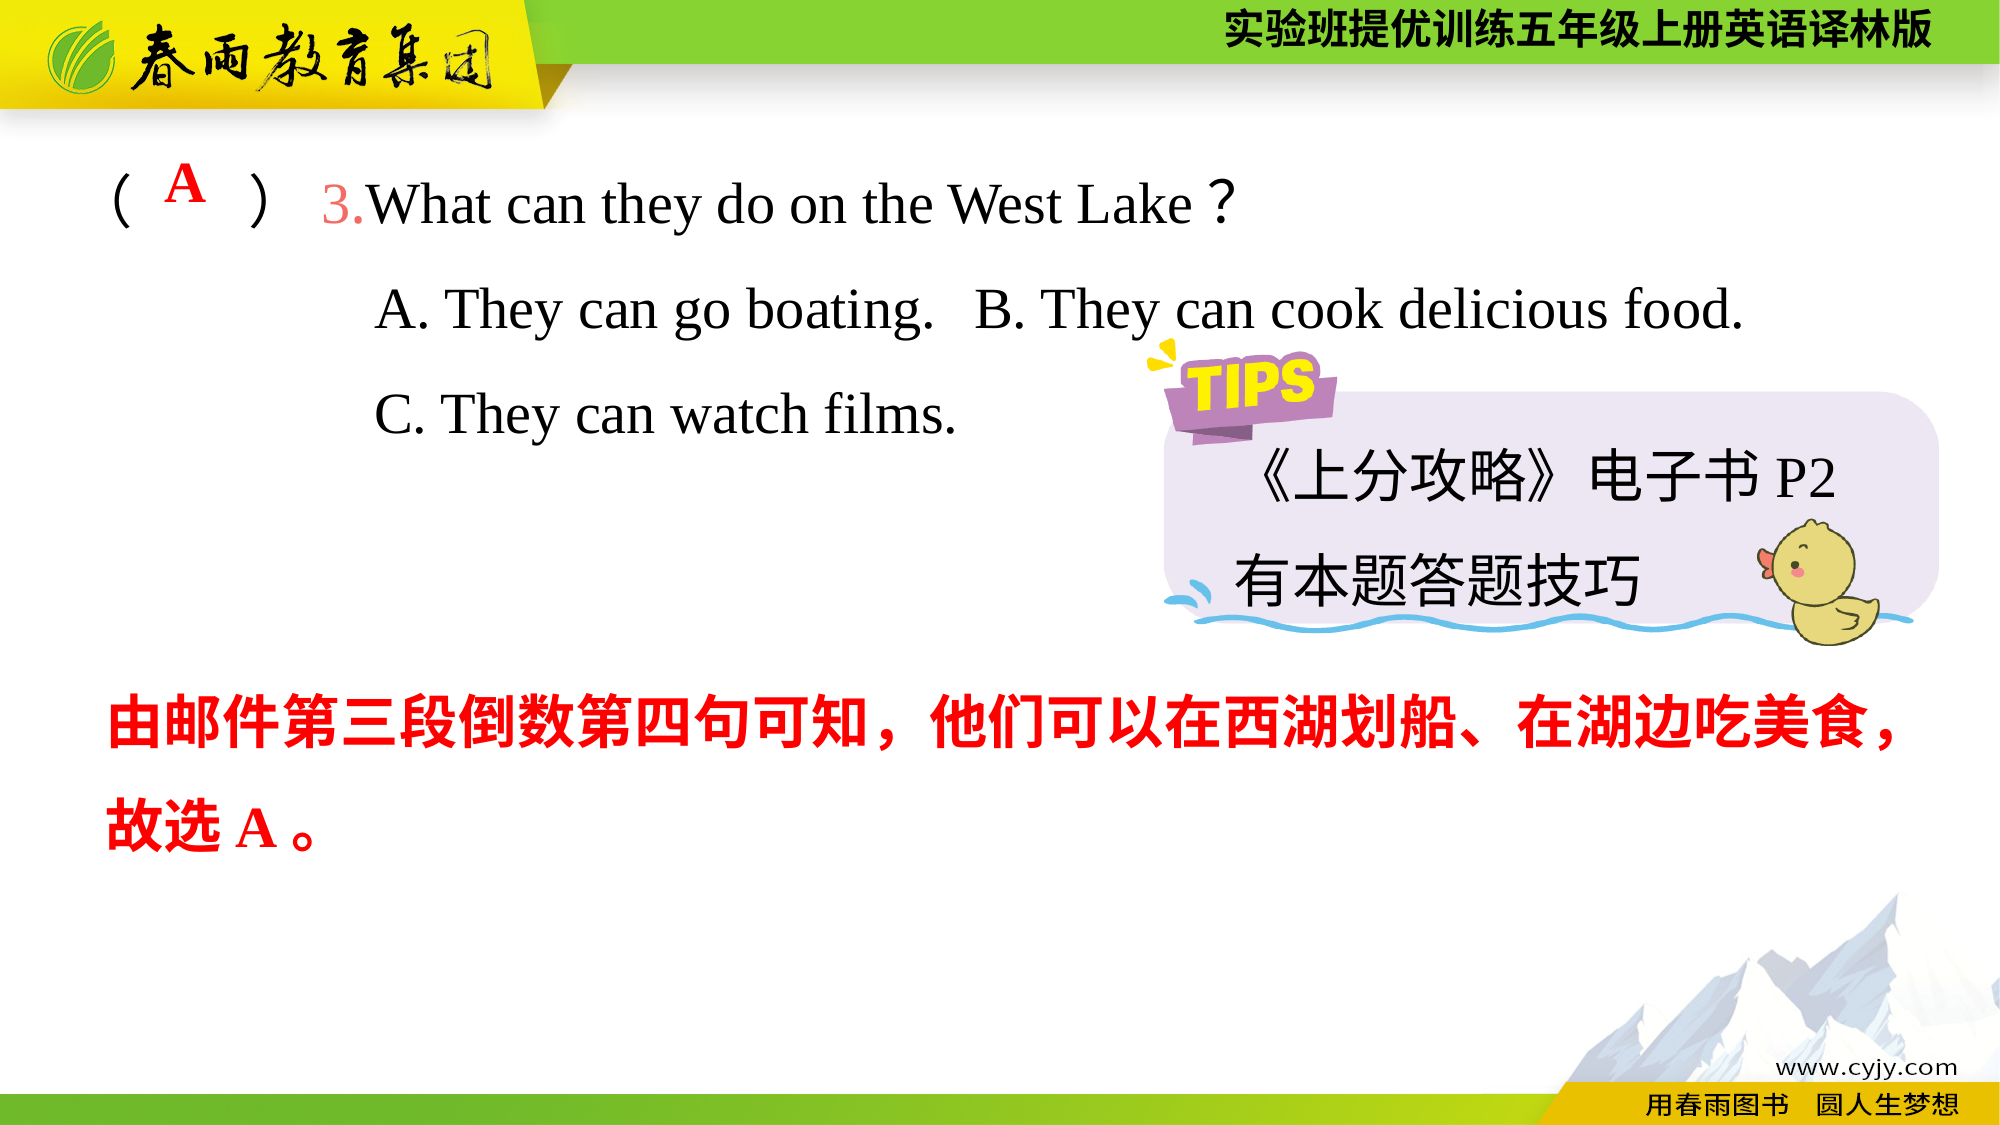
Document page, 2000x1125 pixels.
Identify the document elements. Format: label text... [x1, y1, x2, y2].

picture [0, 0, 2000, 1125]
list （ ）3.What can they do on the West Lake？ A. They can go boating. B. They can cook delicious food. C. They can watch films. [59, 122, 1944, 456]
text_box 由邮件第三段倒数第四句可知，他们可以在西湖划船、在湖边吃美食，故选A。 [90, 642, 1945, 867]
text_box A [149, 137, 222, 222]
